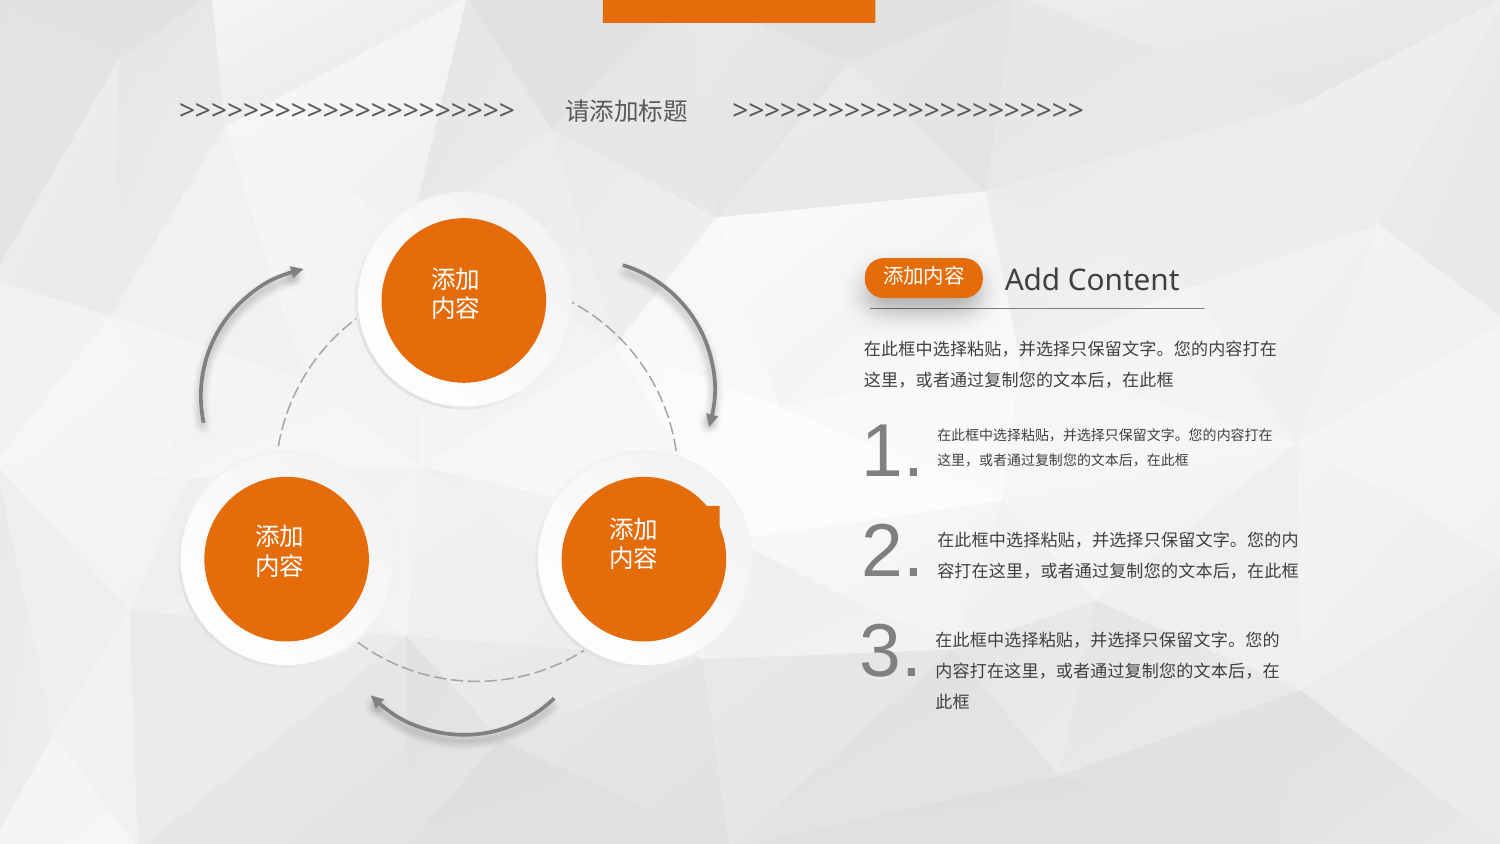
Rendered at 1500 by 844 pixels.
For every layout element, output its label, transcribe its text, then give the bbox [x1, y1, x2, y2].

text_box [370, 605, 555, 736]
text_box 在此框中选择粘贴，并选择只保留文字。您的内容打在这里，或者通过复制您的文本后，在此框 [848, 320, 1296, 393]
text_box >>>>>>>>>>>>>>>>>>>>> 请添加标题 >>>>>>>>>>>>>>>>>>>>>> [166, 74, 1375, 135]
text_box [578, 303, 601, 386]
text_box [204, 476, 370, 642]
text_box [846, 493, 1321, 601]
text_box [846, 394, 1298, 501]
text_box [561, 476, 727, 642]
text_box [601, 0, 877, 25]
text_box [585, 264, 719, 427]
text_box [381, 217, 547, 384]
text_box [200, 266, 331, 424]
picture [0, 0, 1500, 844]
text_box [534, 450, 753, 669]
text_box [275, 324, 678, 669]
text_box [844, 593, 1308, 721]
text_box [177, 450, 396, 669]
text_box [354, 191, 573, 410]
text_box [864, 252, 1228, 309]
